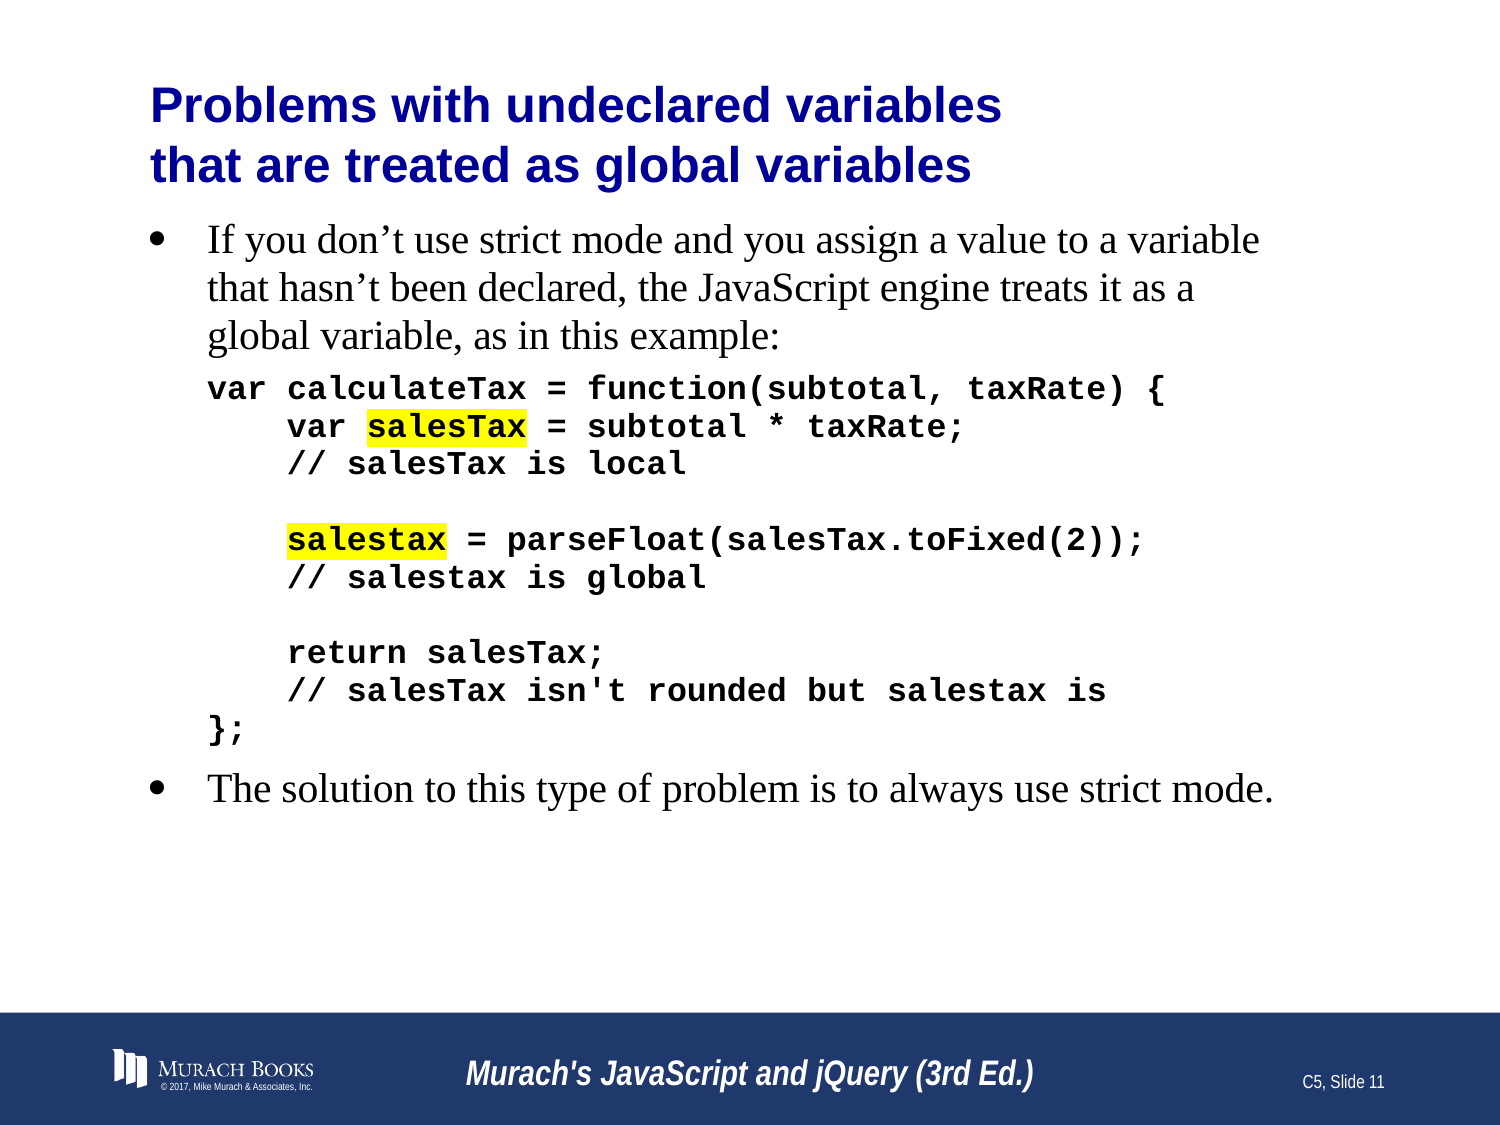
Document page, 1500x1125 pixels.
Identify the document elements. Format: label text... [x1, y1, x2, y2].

title Problems with undeclared variables that are treated as global variables [150, 72, 1350, 194]
slide_number Murach's JavaScript and jQuery (3rd Ed.) [463, 1025, 1050, 1100]
footer © 2017, Mike Murach & Associates, Inc. [12, 1025, 463, 1100]
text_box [149, 212, 1350, 826]
slide_number C5, Slide 11 [1087, 1025, 1400, 1100]
